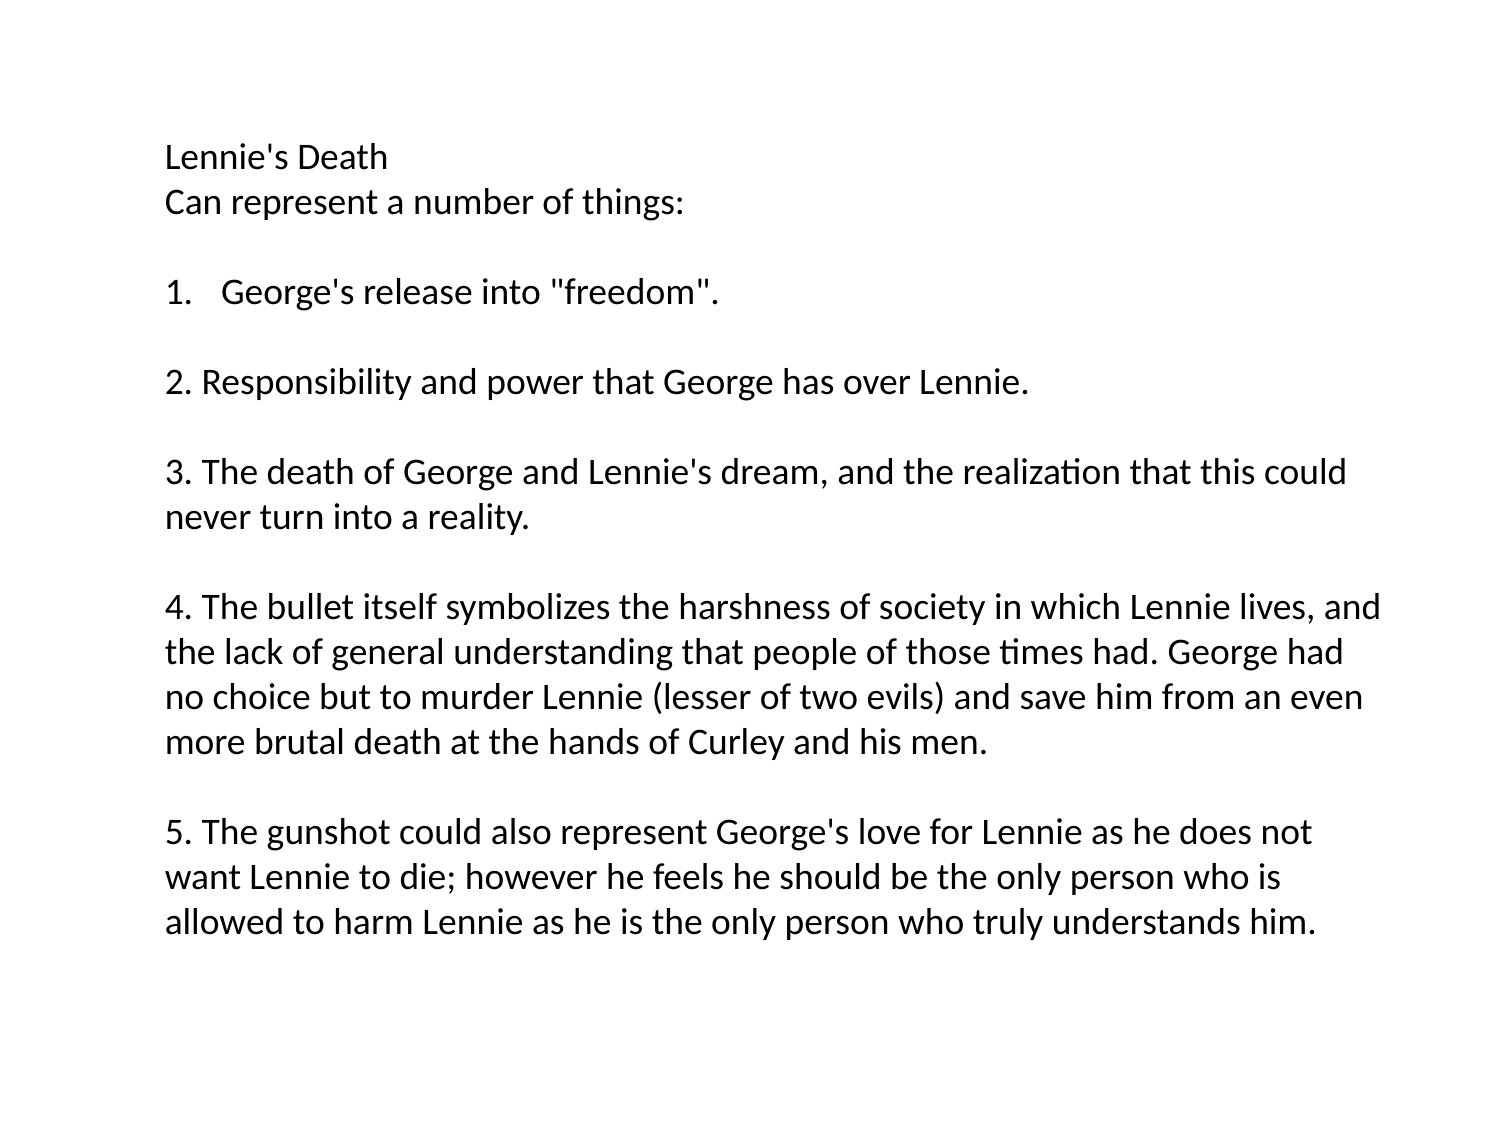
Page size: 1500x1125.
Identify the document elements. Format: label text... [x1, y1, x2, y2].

text_box Lennie's Death Can represent a number of things: George's release into "freedom". 2. Responsibility and power that George has over Lennie. 3. The death of George and Lennie's dream, and the realization that this could never turn into a reality. 4. The bullet itself symbolizes the harshness of society in which Lennie lives, and the lack of general understanding that people of those times had. George had no choice but to murder Lennie (lesser of two evils) and save him from an even more brutal death at the hands of Curley and his men. 5. The gunshot could also represent George's love for Lennie as he does not want Lennie to die; however he feels he should be the only person who is allowed to harm Lennie as he is the only person who truly understands him. [150, 124, 1400, 1040]
